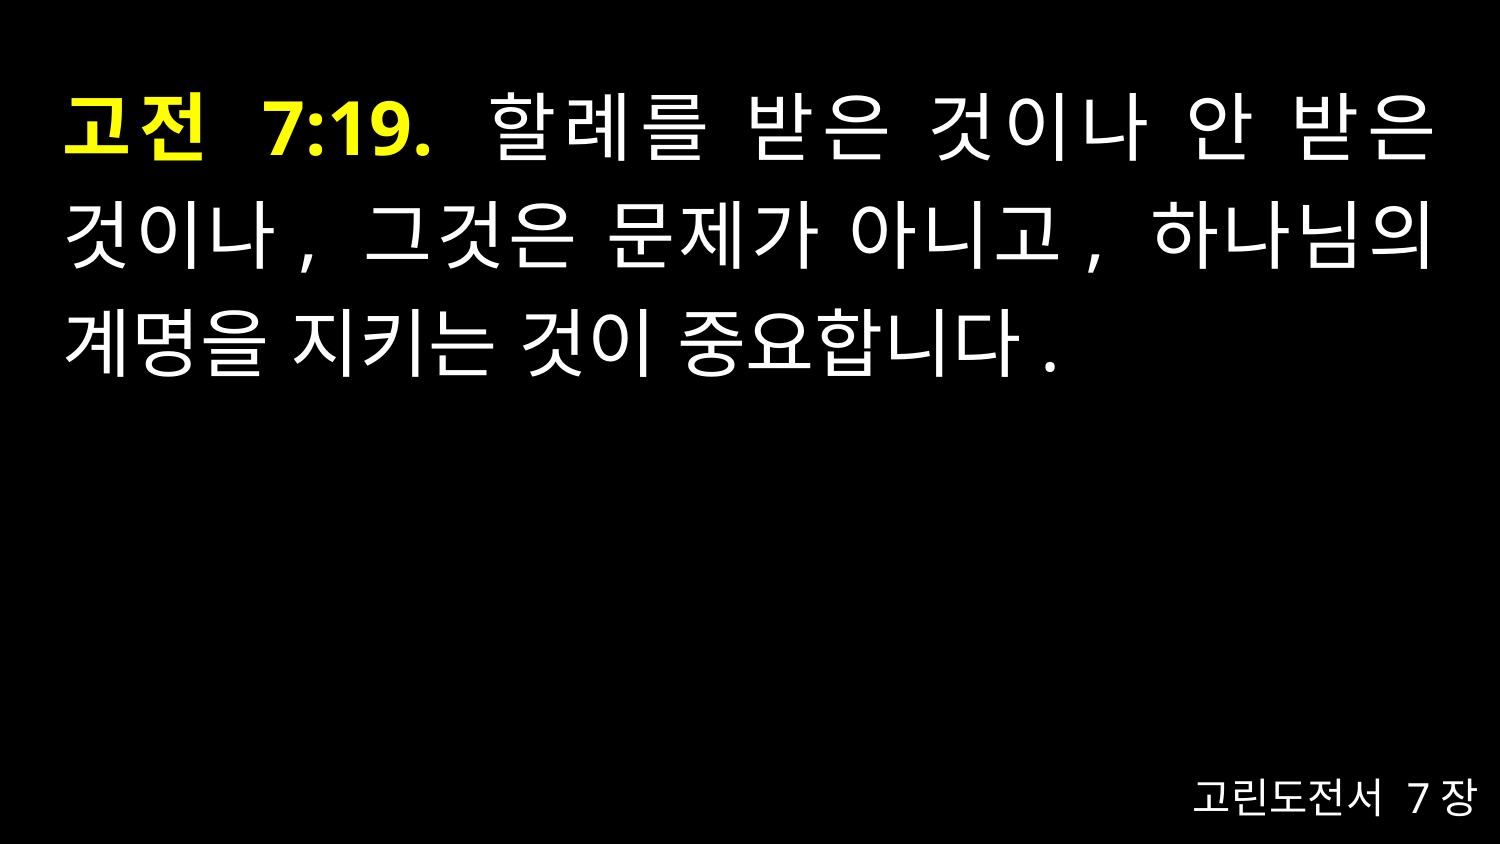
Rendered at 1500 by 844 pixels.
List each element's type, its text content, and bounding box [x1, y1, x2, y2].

title 고전 7:19. 할례를 받은 것이나 안 받은 것이나, 그것은 문제가 아니고, 하나님의 계명을 지키는 것이 중요합니다. [0, 0, 1500, 844]
subtitle 고린도전서 7장 [916, 770, 1500, 844]
